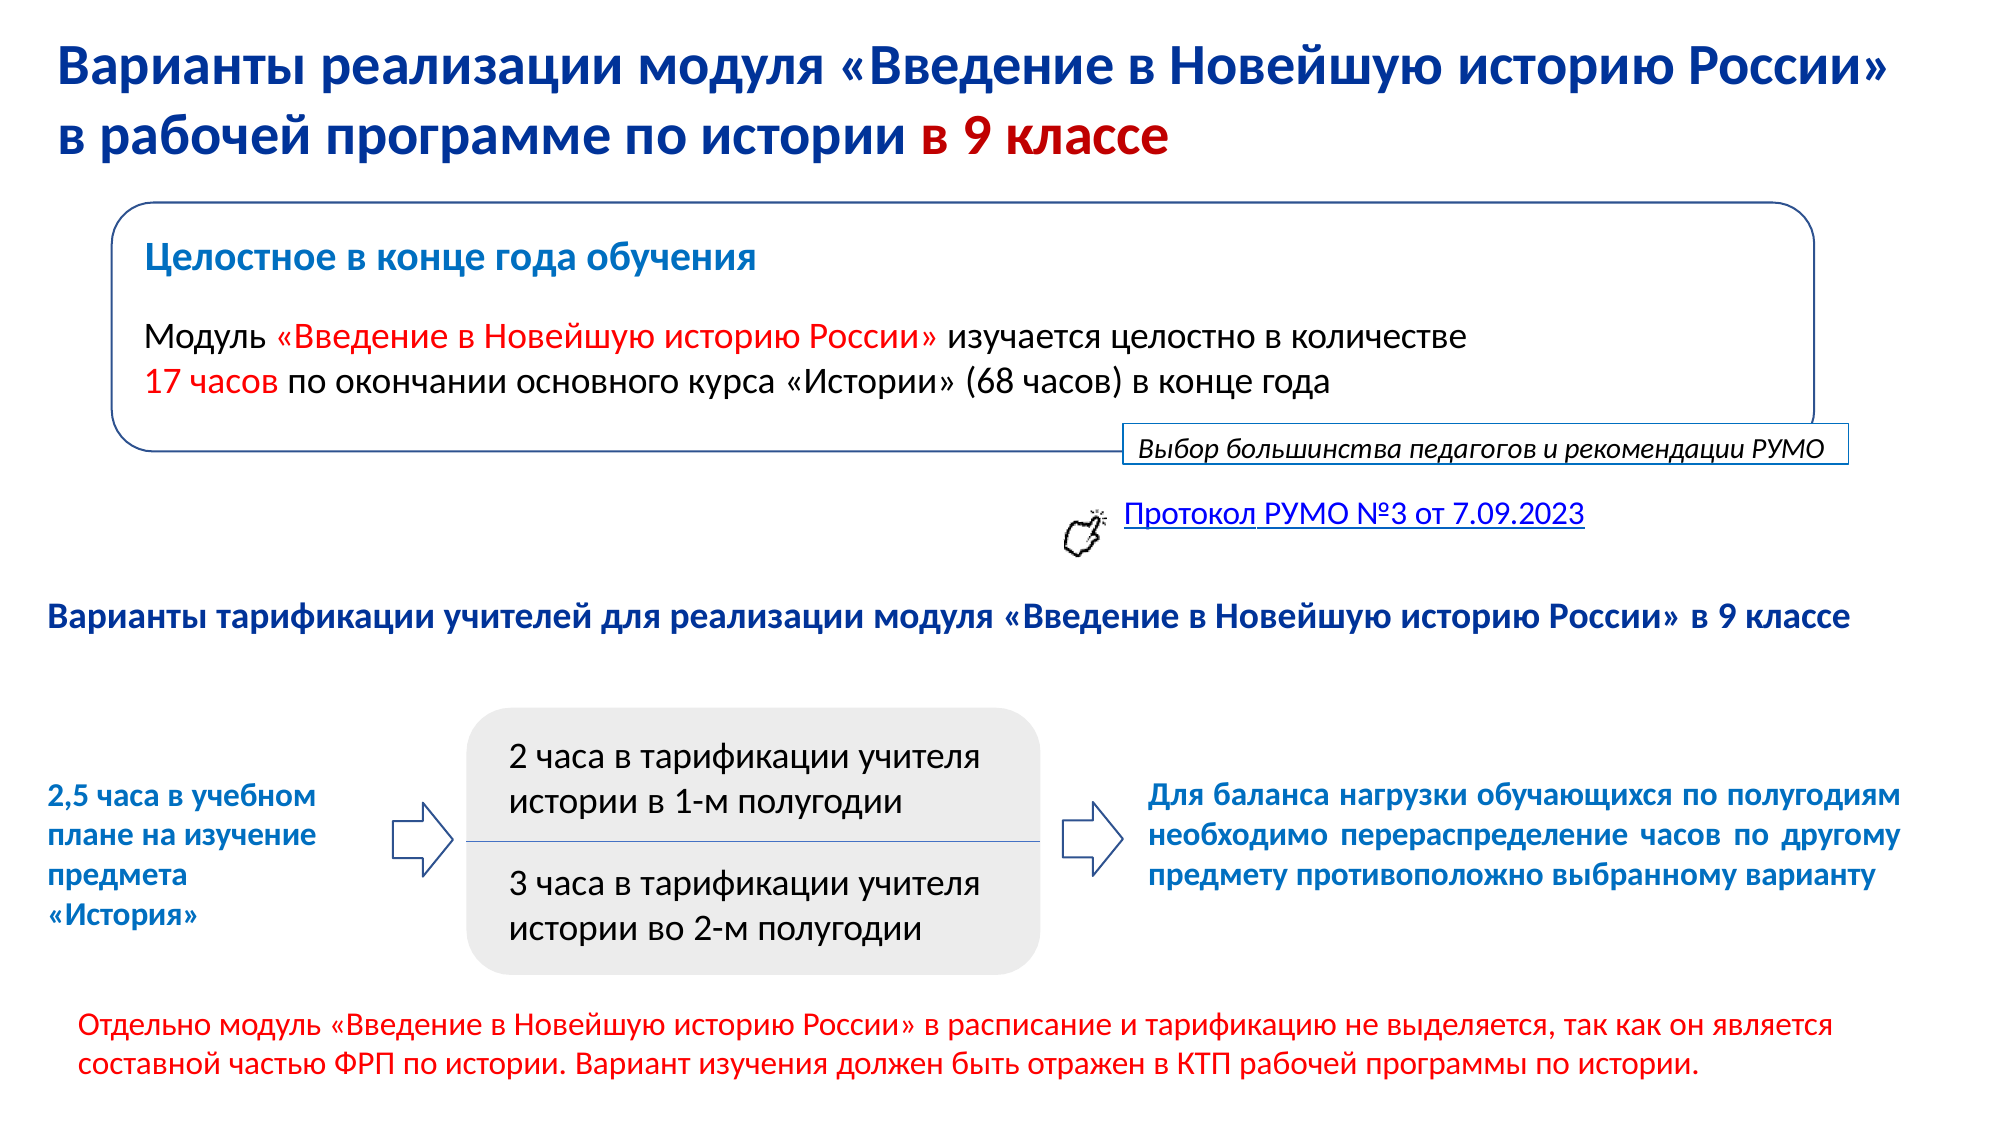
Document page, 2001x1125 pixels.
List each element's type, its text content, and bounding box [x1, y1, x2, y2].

picture [1062, 508, 1109, 558]
text_box [466, 842, 1041, 975]
text_box [466, 707, 1041, 841]
text_box Протокол РУМО №3 от 7.09.2023 Варианты тарификации учителей для реализации модуля «Введение в Новейшую историю России» в 9 классе [45, 489, 1858, 637]
text_box Отдельно модуль «Введение в Новейшую историю России» в расписание и тарификацию не выделяется, так как он является составной частью ФРП по истории. Вариант изучения должен быть отражен в КТП рабочей программы по истории. [75, 999, 1850, 1082]
text_box [392, 802, 453, 877]
text_box [1062, 801, 1123, 876]
text_box 2 часа в тарификации учителя истории в 1-м полугодии [506, 728, 988, 821]
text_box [110, 201, 1849, 475]
text_box 2,5 часа в учебном плане на изучение предмета «История» [45, 770, 354, 933]
title Варианты реализации модуля «Введение в Новейшую историю России» в рабочей программе по истории в 9 классе [55, 24, 1905, 215]
text_box 3 часа в тарификации учителя истории во 2-м полугодии [506, 855, 988, 948]
text_box Для баланса нагрузки обучающихся по полугодиям необходимо перераспределение часов по другому предмету противоположно выбранному варианту [1145, 770, 1902, 893]
